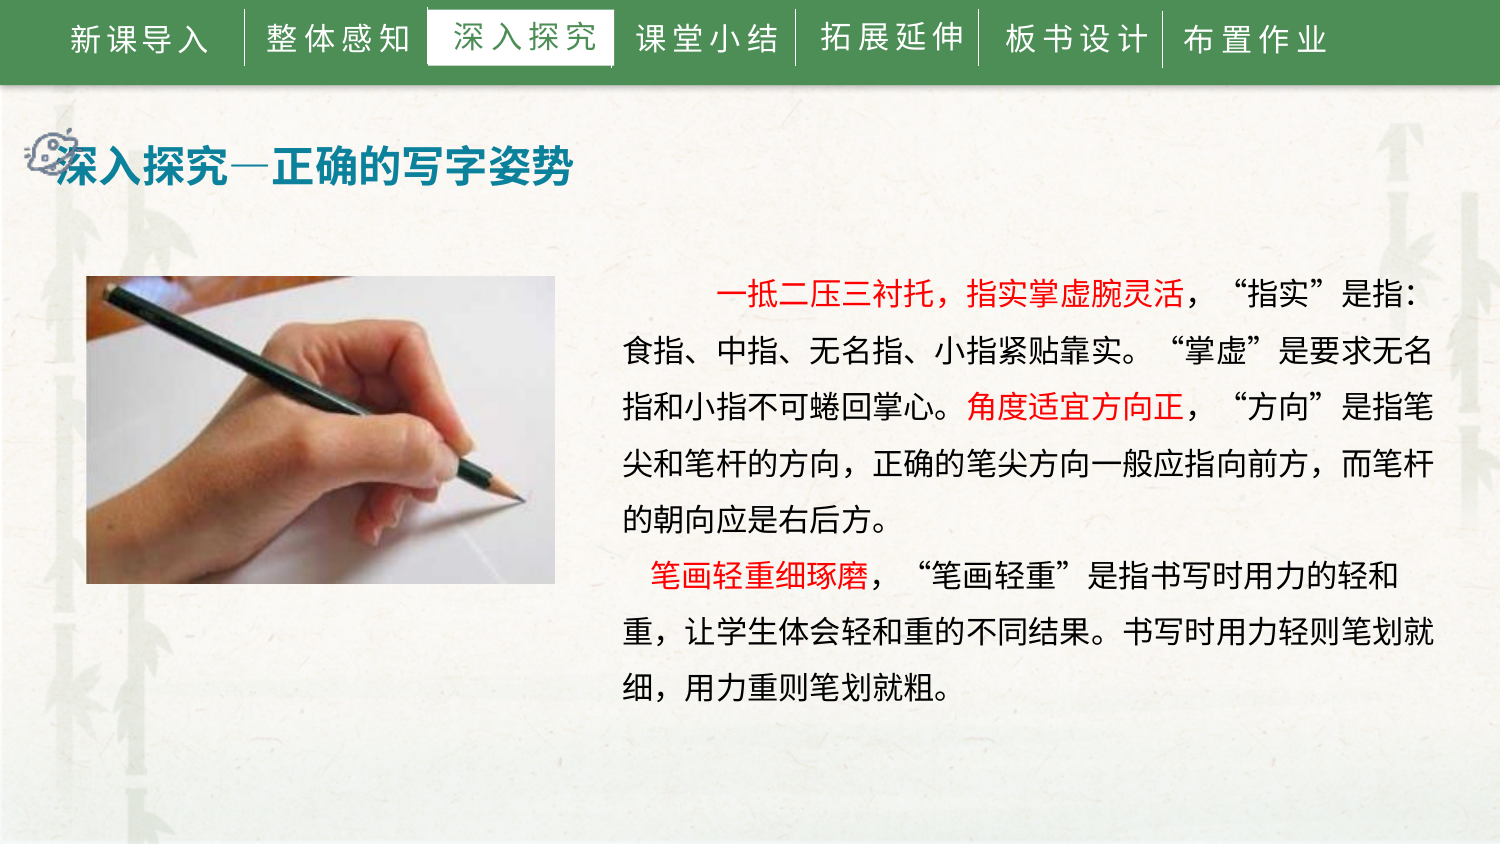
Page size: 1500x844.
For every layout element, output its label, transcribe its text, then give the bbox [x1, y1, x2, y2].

picture [0, 86, 1500, 844]
text_box [814, 712, 1303, 716]
text_box 深入探究—正确的写字姿势 [9, 133, 1303, 197]
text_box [0, 0, 1500, 86]
text_box [85, 197, 1303, 290]
text_box 一抵二压三衬托，指实掌虚腕灵活，“指实”是指：食指、中指、无名指、小指紧贴靠实。“掌虚”是要求无名指和小指不可蜷回掌心。角度适宜方向正，“方向”是指笔尖和笔杆的方向，正确的笔尖方向一般应指向前方，而笔杆的朝向应是右后方。 笔画轻重细琢磨，“笔画轻重”是指书写时用力的轻和重，让学生体会轻和重的不同结果。书写时用力轻则笔划就细，用力重则笔划就粗。 [611, 239, 1450, 712]
